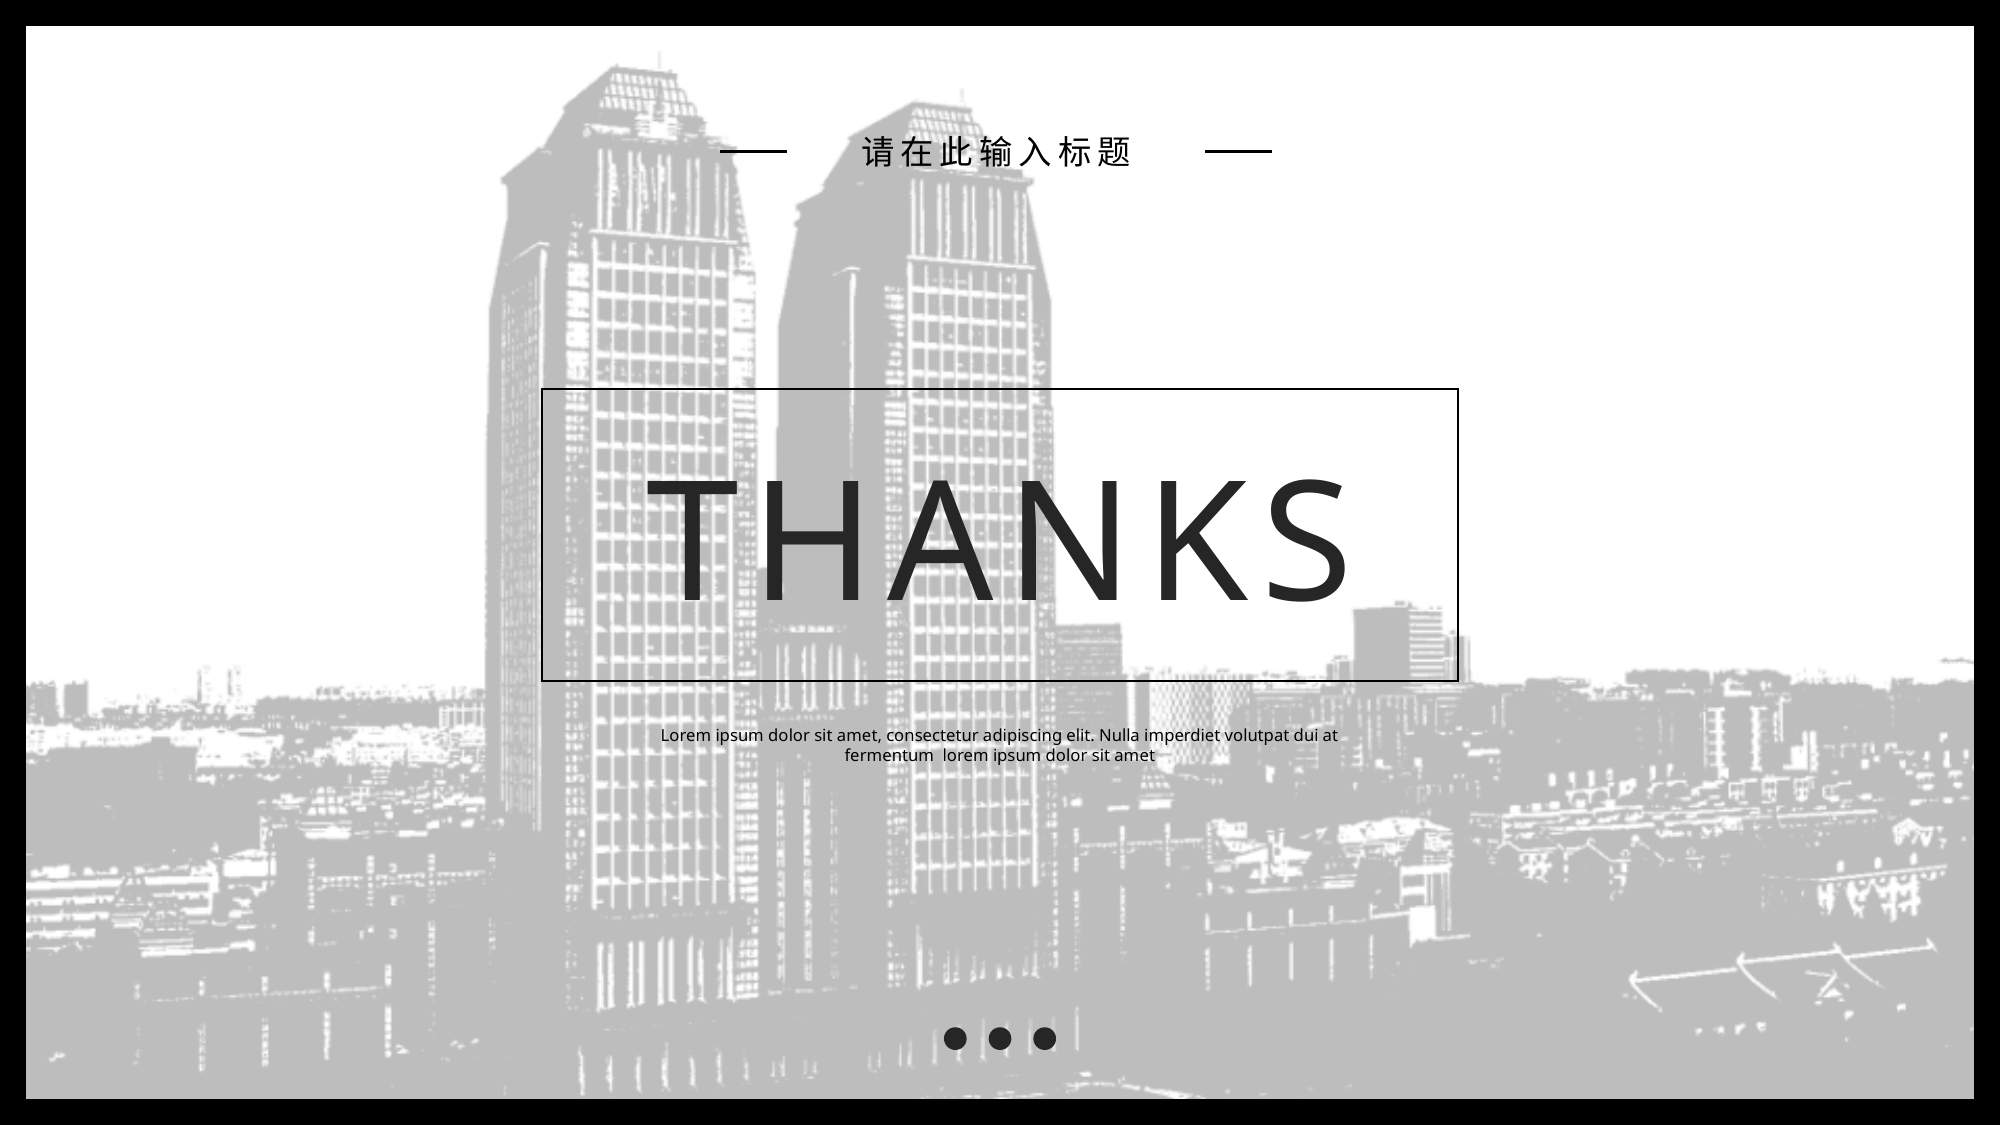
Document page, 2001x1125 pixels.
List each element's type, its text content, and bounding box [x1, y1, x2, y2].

text_box 请在此输入标题 [757, 124, 1235, 151]
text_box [943, 1027, 1057, 1050]
text_box [0, 0, 2000, 1125]
text_box 请在此输入标题 [757, 152, 1235, 179]
text_box [541, 388, 1459, 682]
text_box Lorem ipsum dolor sit amet, consectetur adipiscing elit. Nulla imperdiet volutpat dui at fermentum lorem ipsum dolor sit amet [644, 717, 1356, 773]
